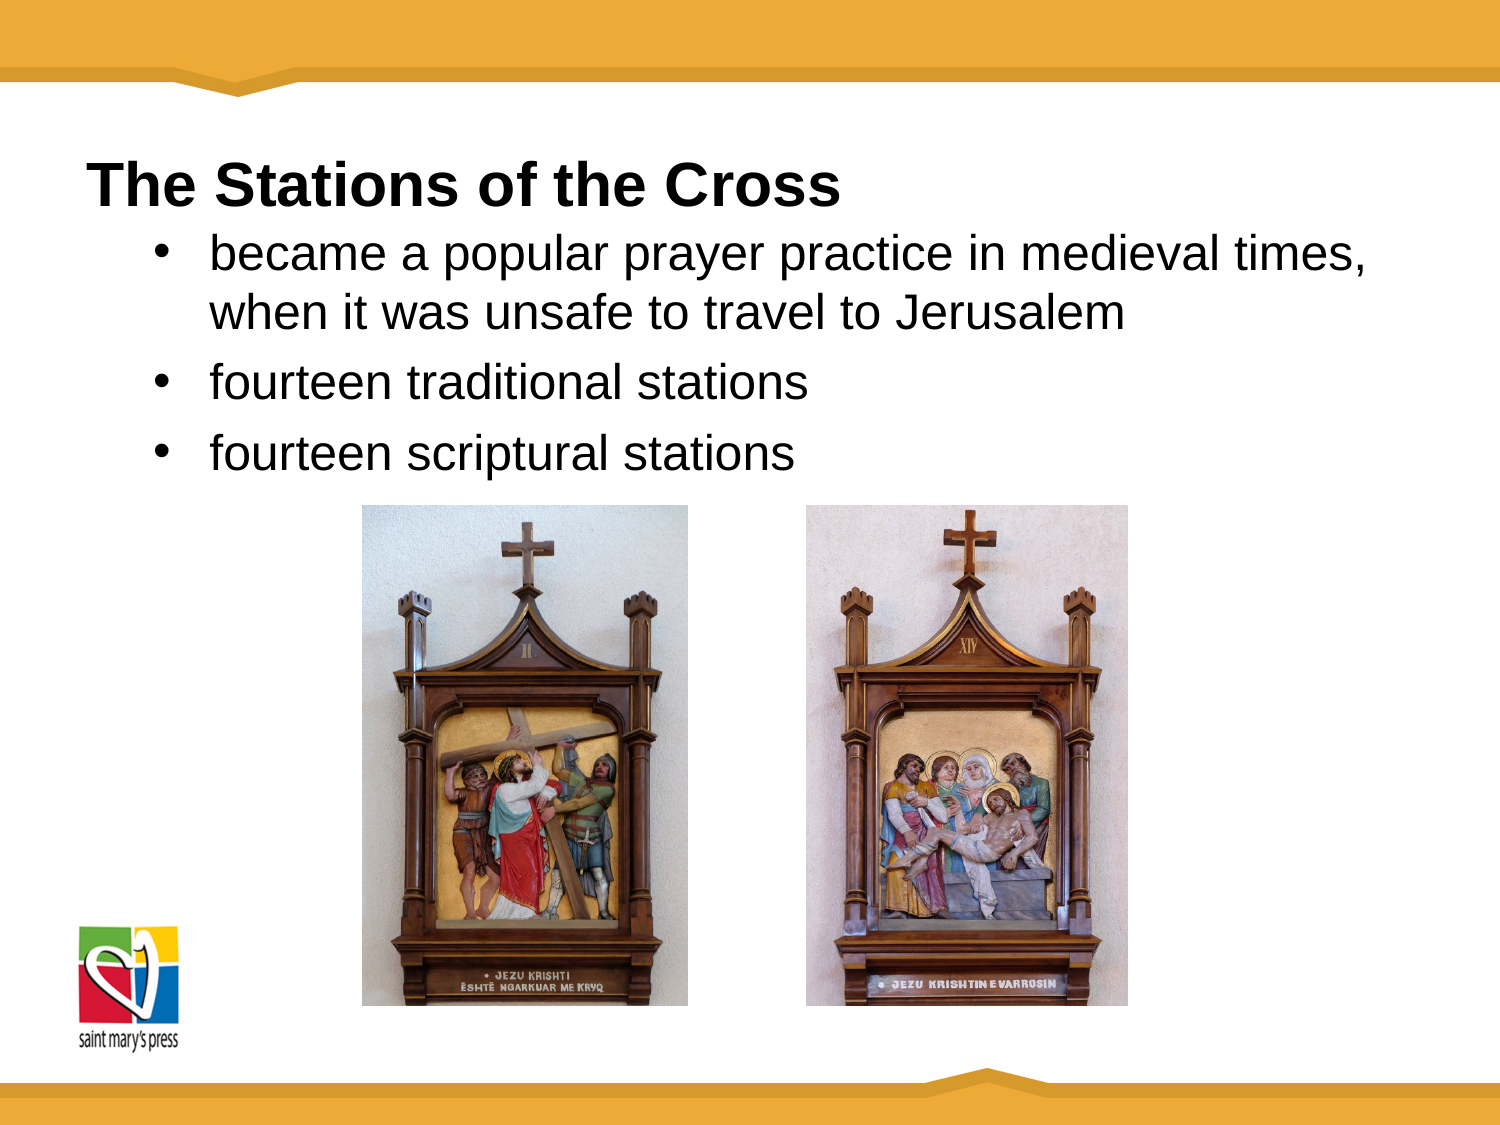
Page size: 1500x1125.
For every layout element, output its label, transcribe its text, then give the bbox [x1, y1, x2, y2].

list became a popular prayer practice in medieval times, when it was unsafe to travel to Jerusalem fourteen traditional stations fourteen scriptural stations [138, 212, 1475, 904]
picture [0, 0, 1500, 1125]
title The Stations of the Cross [71, 137, 1421, 225]
